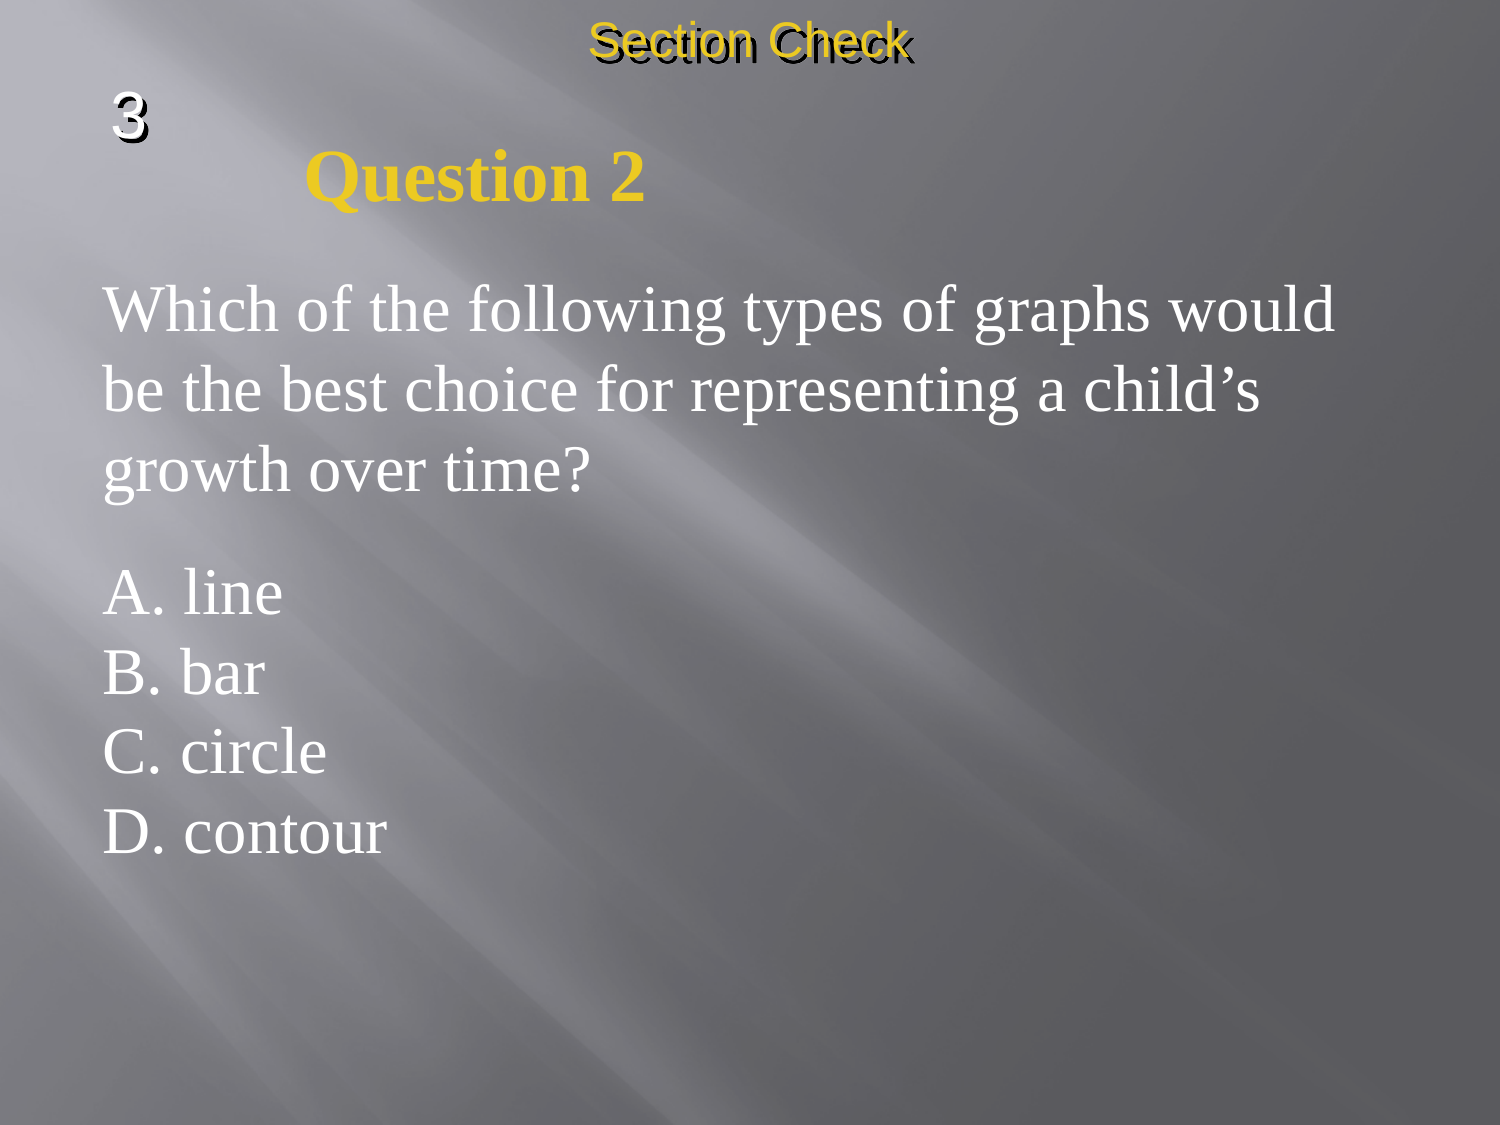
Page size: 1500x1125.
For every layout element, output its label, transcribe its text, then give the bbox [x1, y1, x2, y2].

text_box Which of the following types of graphs would be the best choice for representing a child’s growth over time? [87, 257, 1425, 513]
text_box A. line B. bar C. circle D. contour [87, 540, 488, 875]
text_box Section Check [572, 0, 925, 75]
text_box 3 [95, 64, 163, 160]
text_box Question 2 [288, 128, 663, 225]
